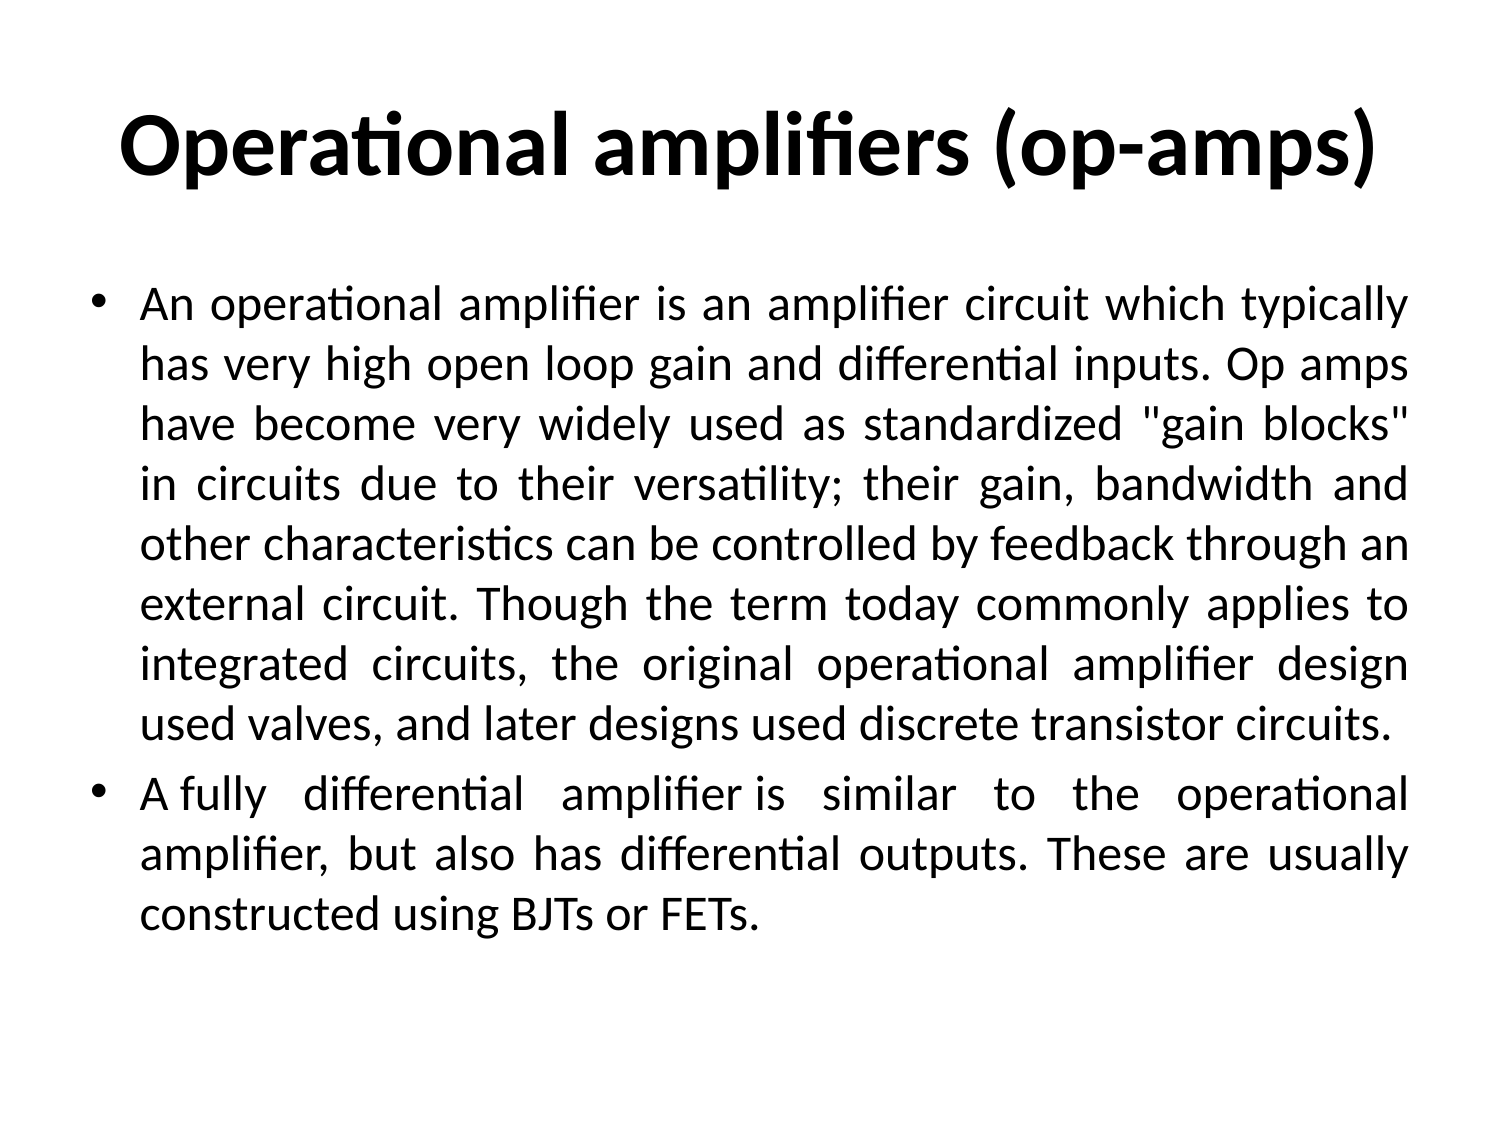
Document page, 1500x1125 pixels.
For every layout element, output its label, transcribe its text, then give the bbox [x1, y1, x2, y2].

list An operational amplifier is an amplifier circuit which typically has very high open loop gain and differential inputs. Op amps have become very widely used as standardized "gain blocks" in circuits due to their versatility; their gain, bandwidth and other characteristics can be controlled by feedback through an external circuit. Though the term today commonly applies to integrated circuits, the original operational amplifier design used valves, and later designs used discrete transistor circuits. A fully differential amplifier is similar to the operational amplifier, but also has differential outputs. These are usually constructed using BJTs or FETs. [75, 262, 1425, 1005]
title Operational amplifiers (op-amps) [75, 45, 1425, 233]
